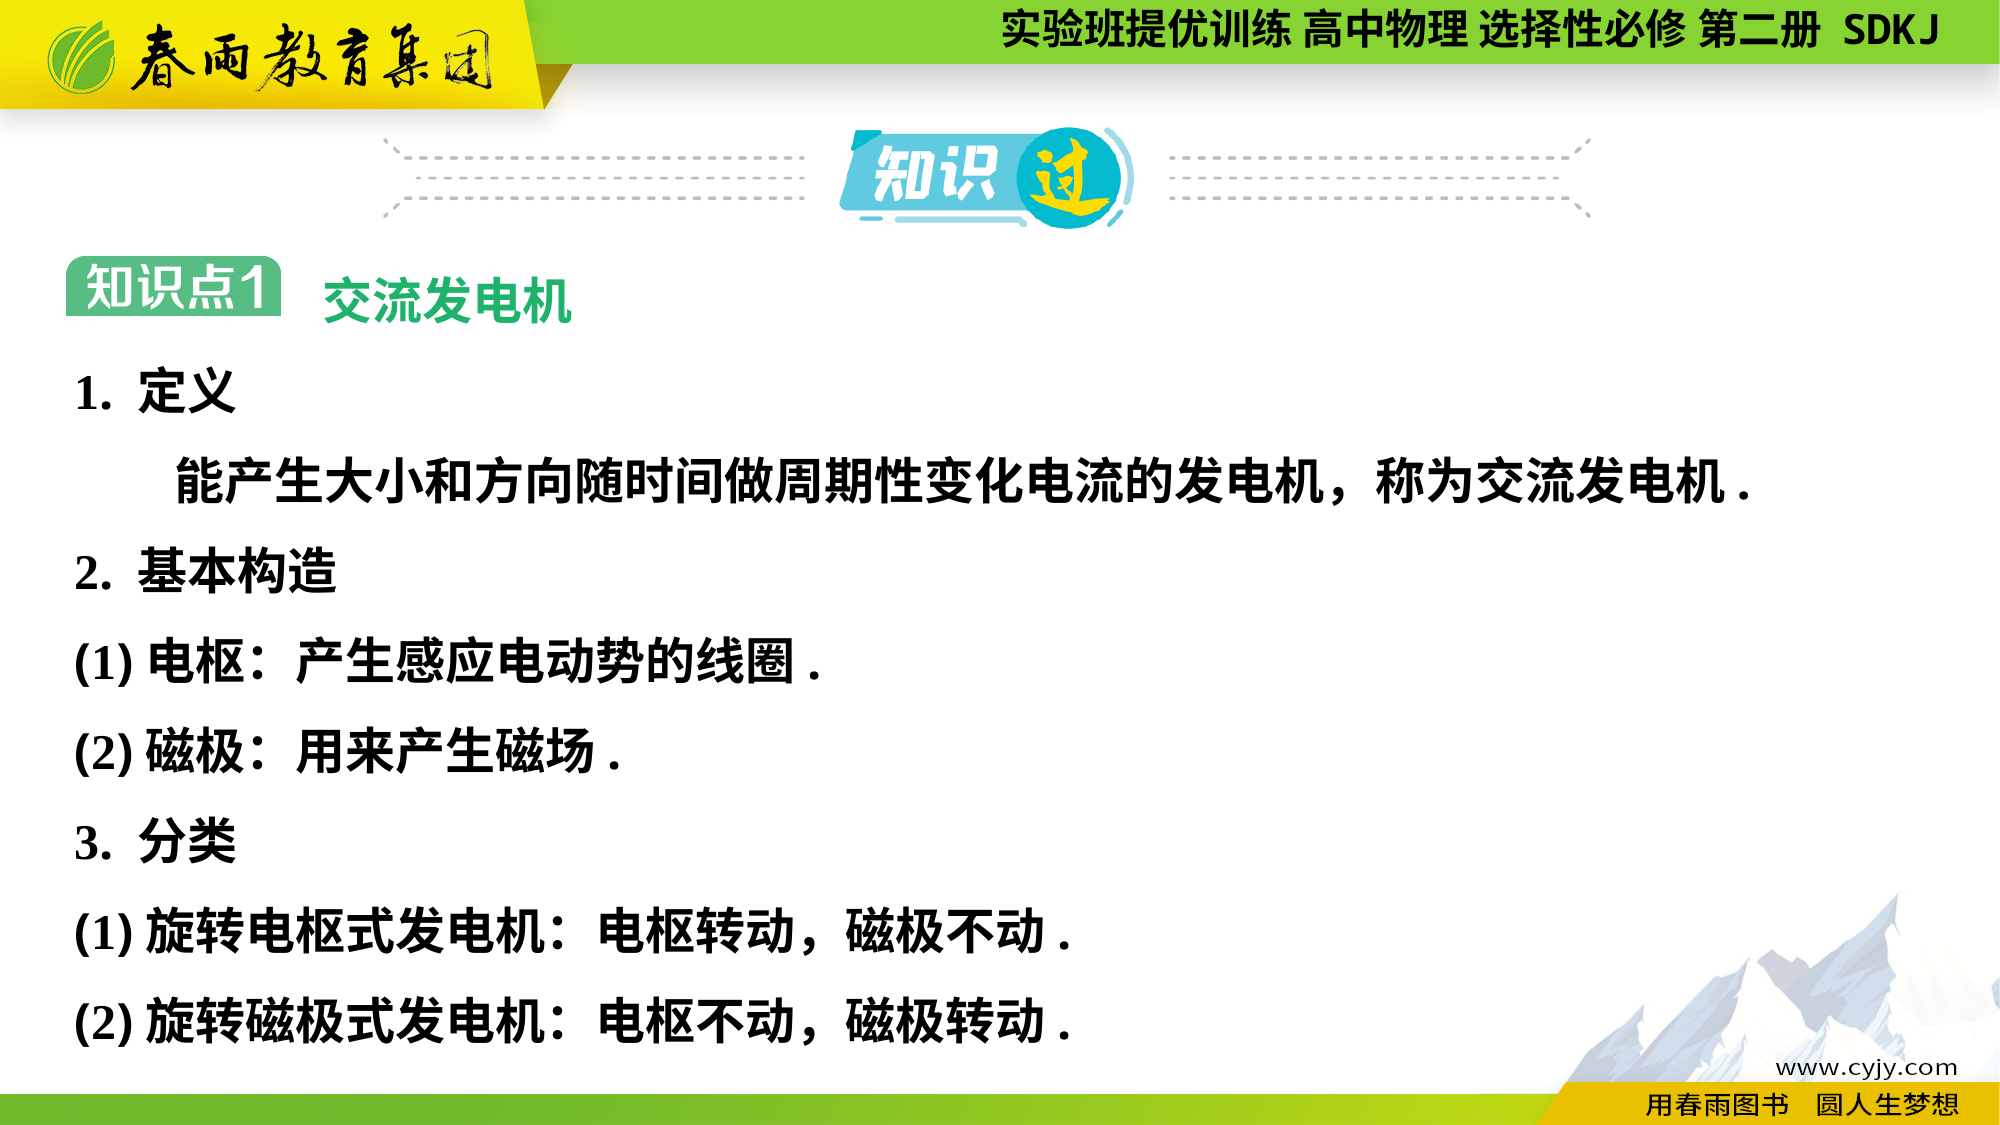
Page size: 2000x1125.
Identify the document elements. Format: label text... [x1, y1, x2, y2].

picture [0, 0, 2000, 1125]
list 交流发电机 1. 定义 能产生大小和方向随时间做周期性变化电流的发电机，称为交流发电机. 2. 基本构造 (1)电枢：产生感应电动势的线圈. (2)磁极：用来产生磁场. 3. 分类 (1)旋转电枢式发电机：电枢转动，磁极不动. (2)旋转磁极式发电机：电枢不动，磁极转动. [59, 231, 1944, 1054]
